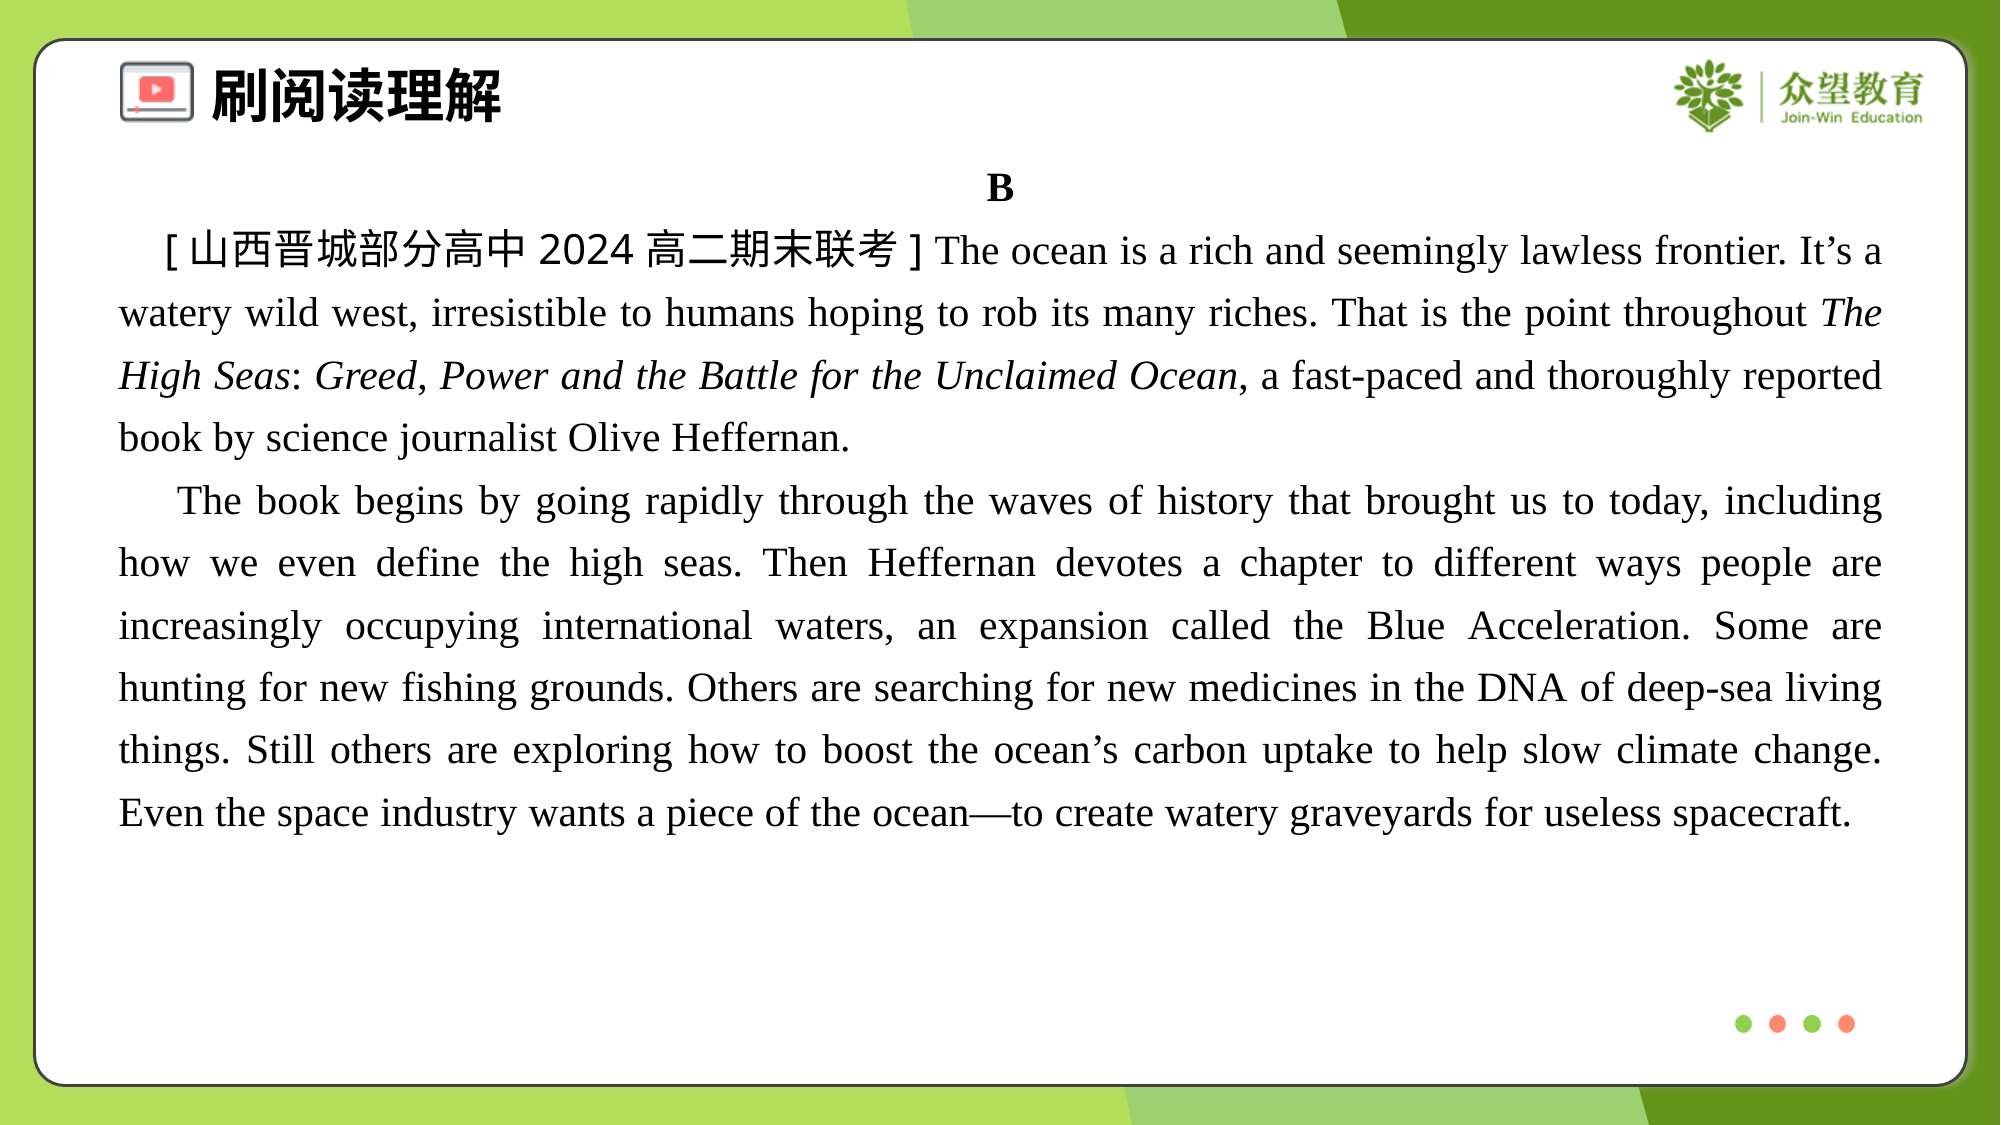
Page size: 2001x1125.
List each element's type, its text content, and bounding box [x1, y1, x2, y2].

picture [0, 0, 2000, 1125]
text_box B [山西晋城部分高中2024高二期末联考] The ocean is a rich and seemingly lawless frontier. It’s a watery wild west, irresistible to humans hoping to rob its many riches. That is the point throughout The High Seas: Greed, Power and the Battle for the Unclaimed Ocean, a fast-paced and thoroughly reported book by science journalist Olive Heffernan. The book begins by going rapidly through the waves of history that brought us to today, including how we even define the high seas. Then Heffernan devotes a chapter to different ways people are increasingly occupying international waters, an expansion called the Blue Acceleration. Some are hunting for new fishing grounds. Others are searching for new medicines in the DNA of deep-sea living things. Still others are exploring how to boost the ocean’s carbon uptake to help slow climate change. Even the space industry wants a piece of the ocean—to create watery graveyards for useless spacecraft. [118, 147, 1883, 893]
